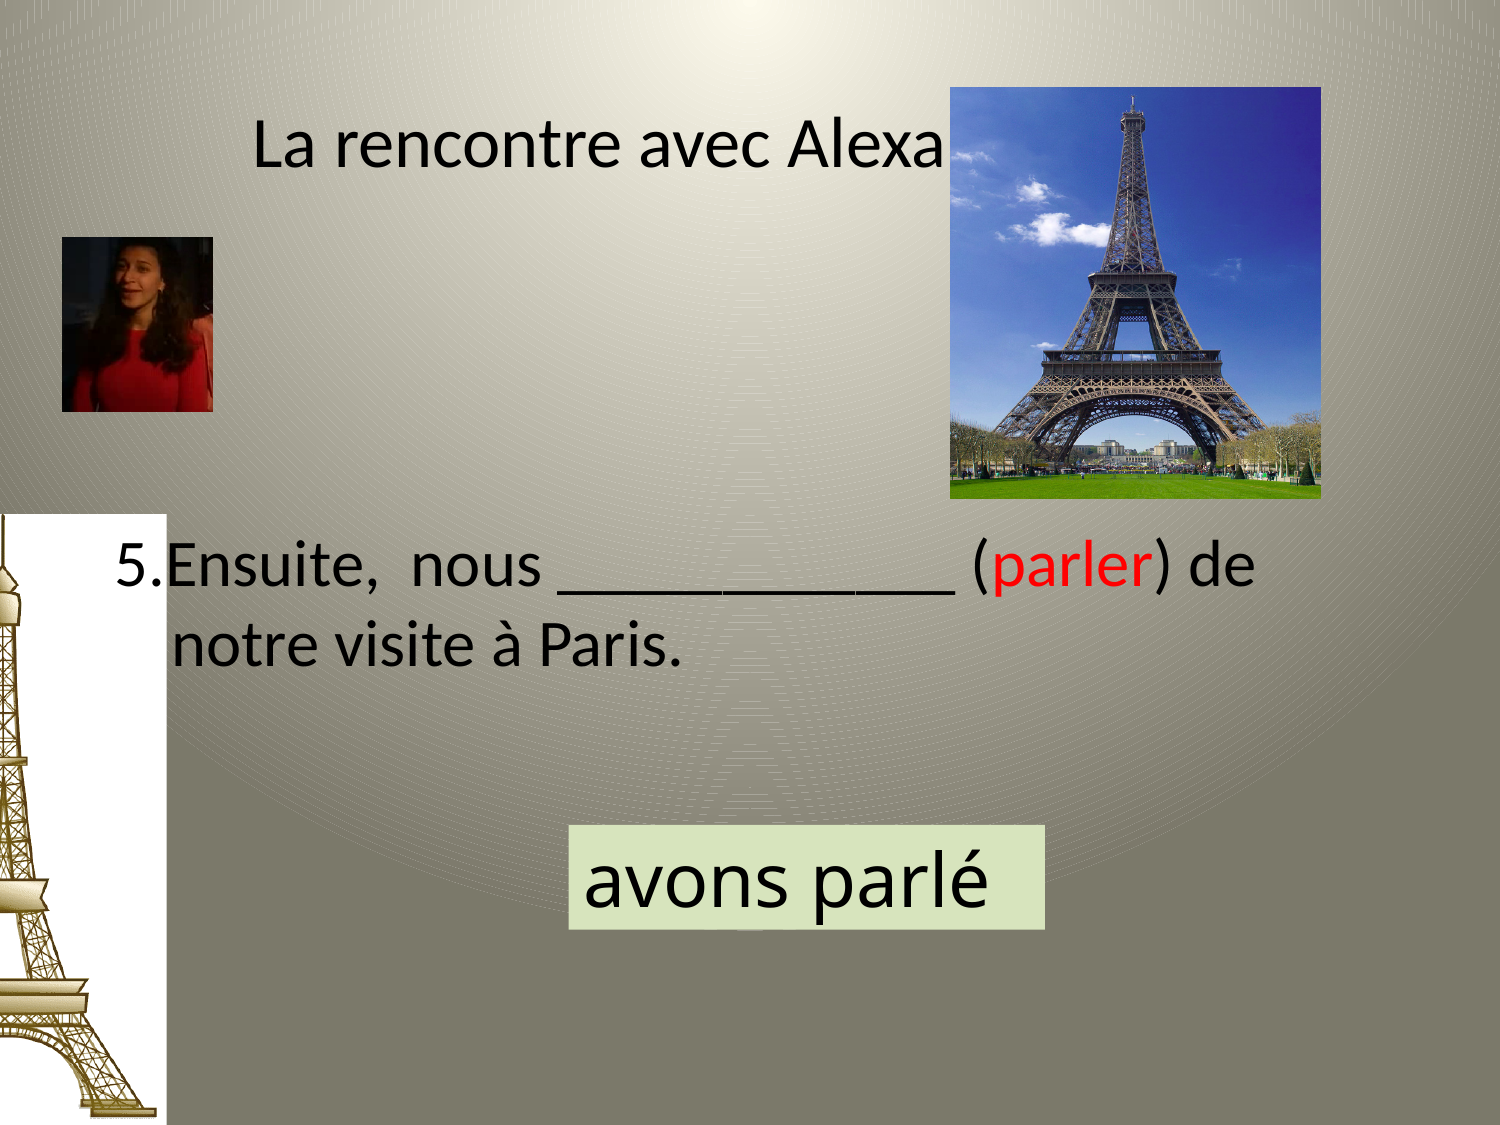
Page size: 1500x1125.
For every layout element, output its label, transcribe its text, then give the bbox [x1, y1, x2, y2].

picture [0, 514, 167, 1125]
picture [62, 237, 213, 412]
picture [949, 87, 1322, 500]
list 5.Ensuite, nous ____________ (parler) de notre visite à Paris. [99, 512, 1425, 738]
text_box avons parlé [568, 824, 1045, 930]
title La rencontre avec Alexandre [235, 45, 1100, 233]
